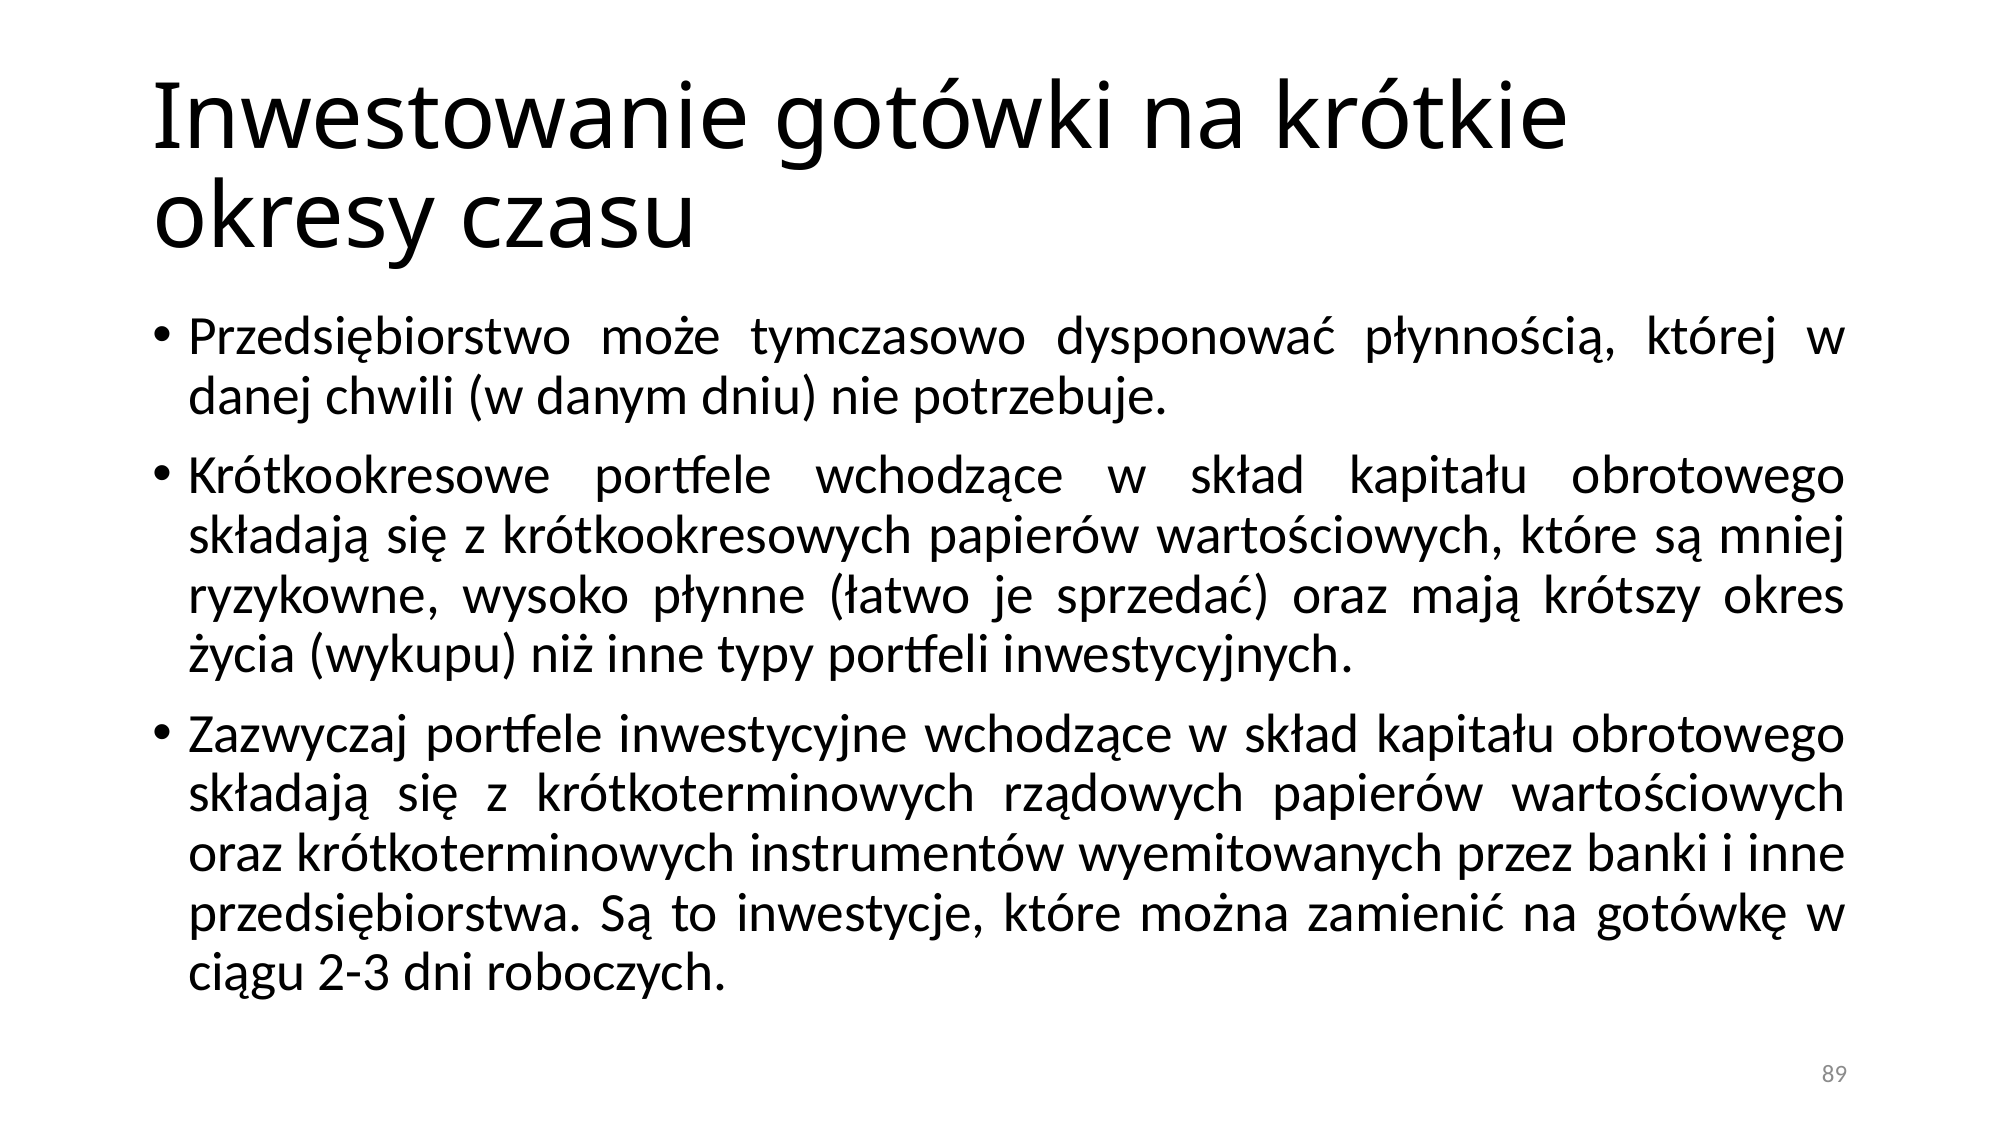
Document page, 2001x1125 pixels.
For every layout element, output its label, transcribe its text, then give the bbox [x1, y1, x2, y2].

list Przedsiębiorstwo może tymczasowo dysponować płynnością, której w danej chwili (w danym dniu) nie potrzebuje. Krótkookresowe portfele wchodzące w skład kapitału obrotowego składają się z krótkookresowych papierów wartościowych, które są mniej ryzykowne, wysoko płynne (łatwo je sprzedać) oraz mają krótszy okres życia (wykupu) niż inne typy portfeli inwestycyjnych. Zazwyczaj portfele inwestycyjne wchodzące w skład kapitału obrotowego składają się z krótkoterminowych rządowych papierów wartościowych oraz krótkoterminowych instrumentów wyemitowanych przez banki i inne przedsiębiorstwa. Są to inwestycje, które można zamienić na gotówkę w ciągu 2-3 dni roboczych. [137, 299, 1863, 1014]
slide_number 89 [1412, 1042, 1863, 1103]
title Inwestowanie gotówki na krótkie okresy czasu [137, 59, 1863, 278]
